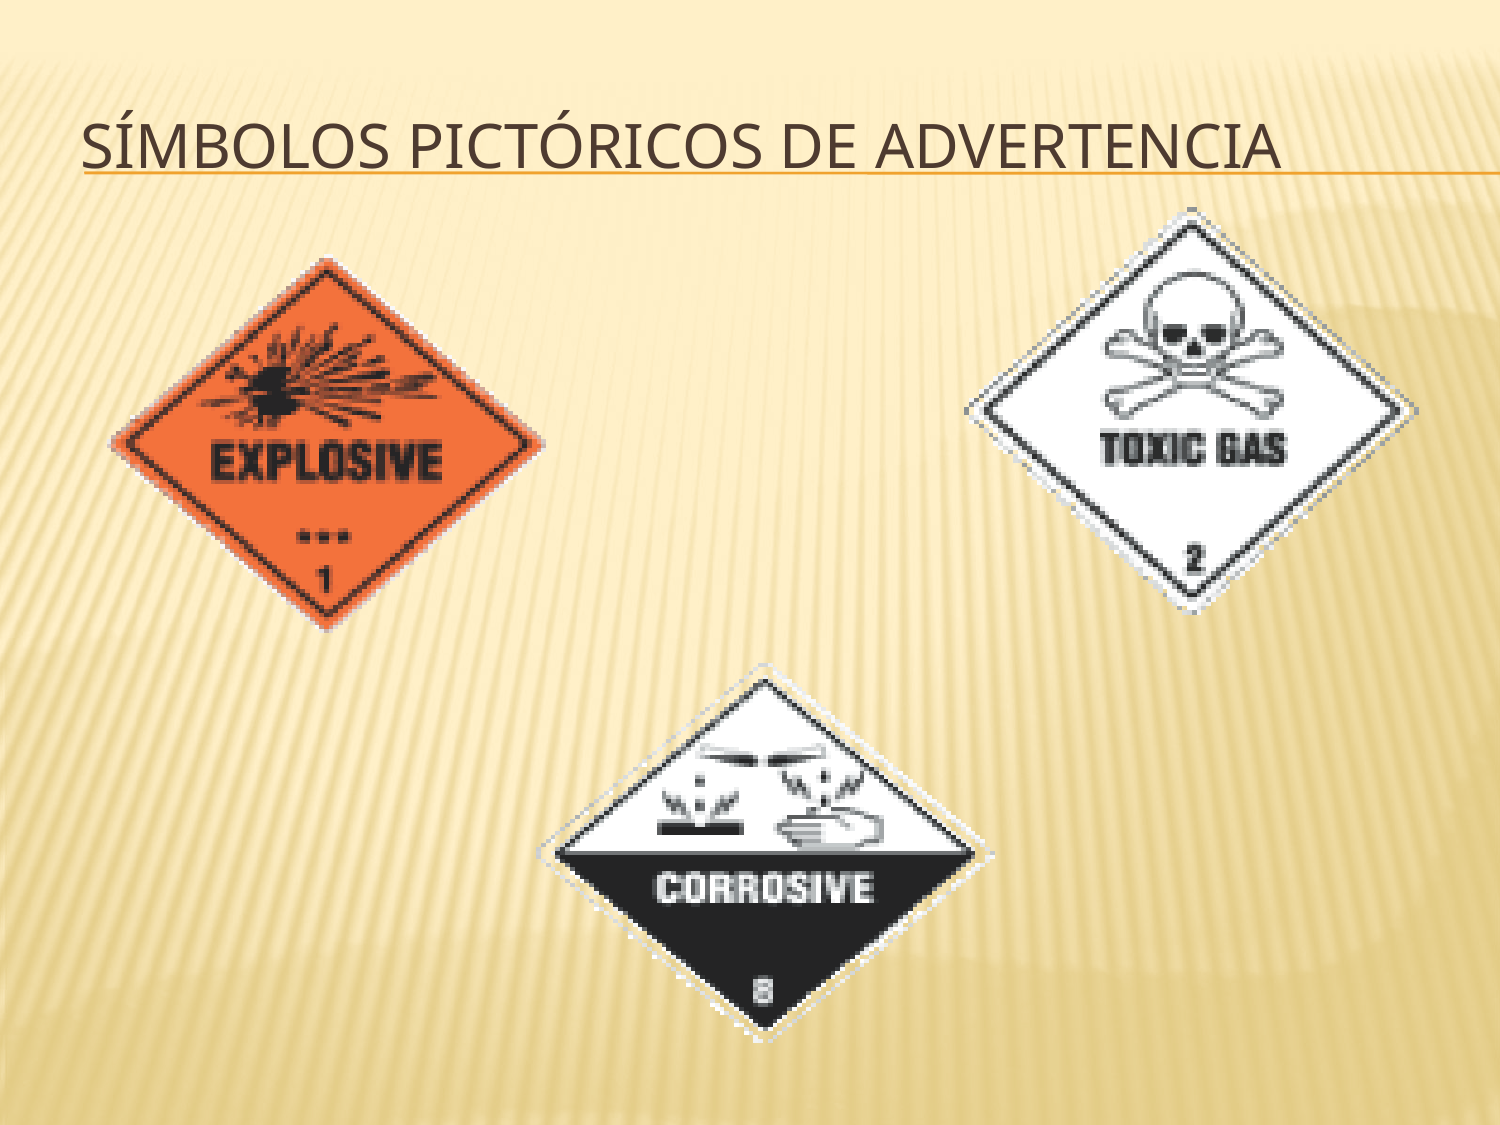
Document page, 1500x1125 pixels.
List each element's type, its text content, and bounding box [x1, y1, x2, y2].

picture [93, 234, 556, 650]
picture [527, 655, 1001, 1055]
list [960, 198, 1434, 637]
title Símbolos Pictóricos de advertencia [50, 75, 1475, 213]
